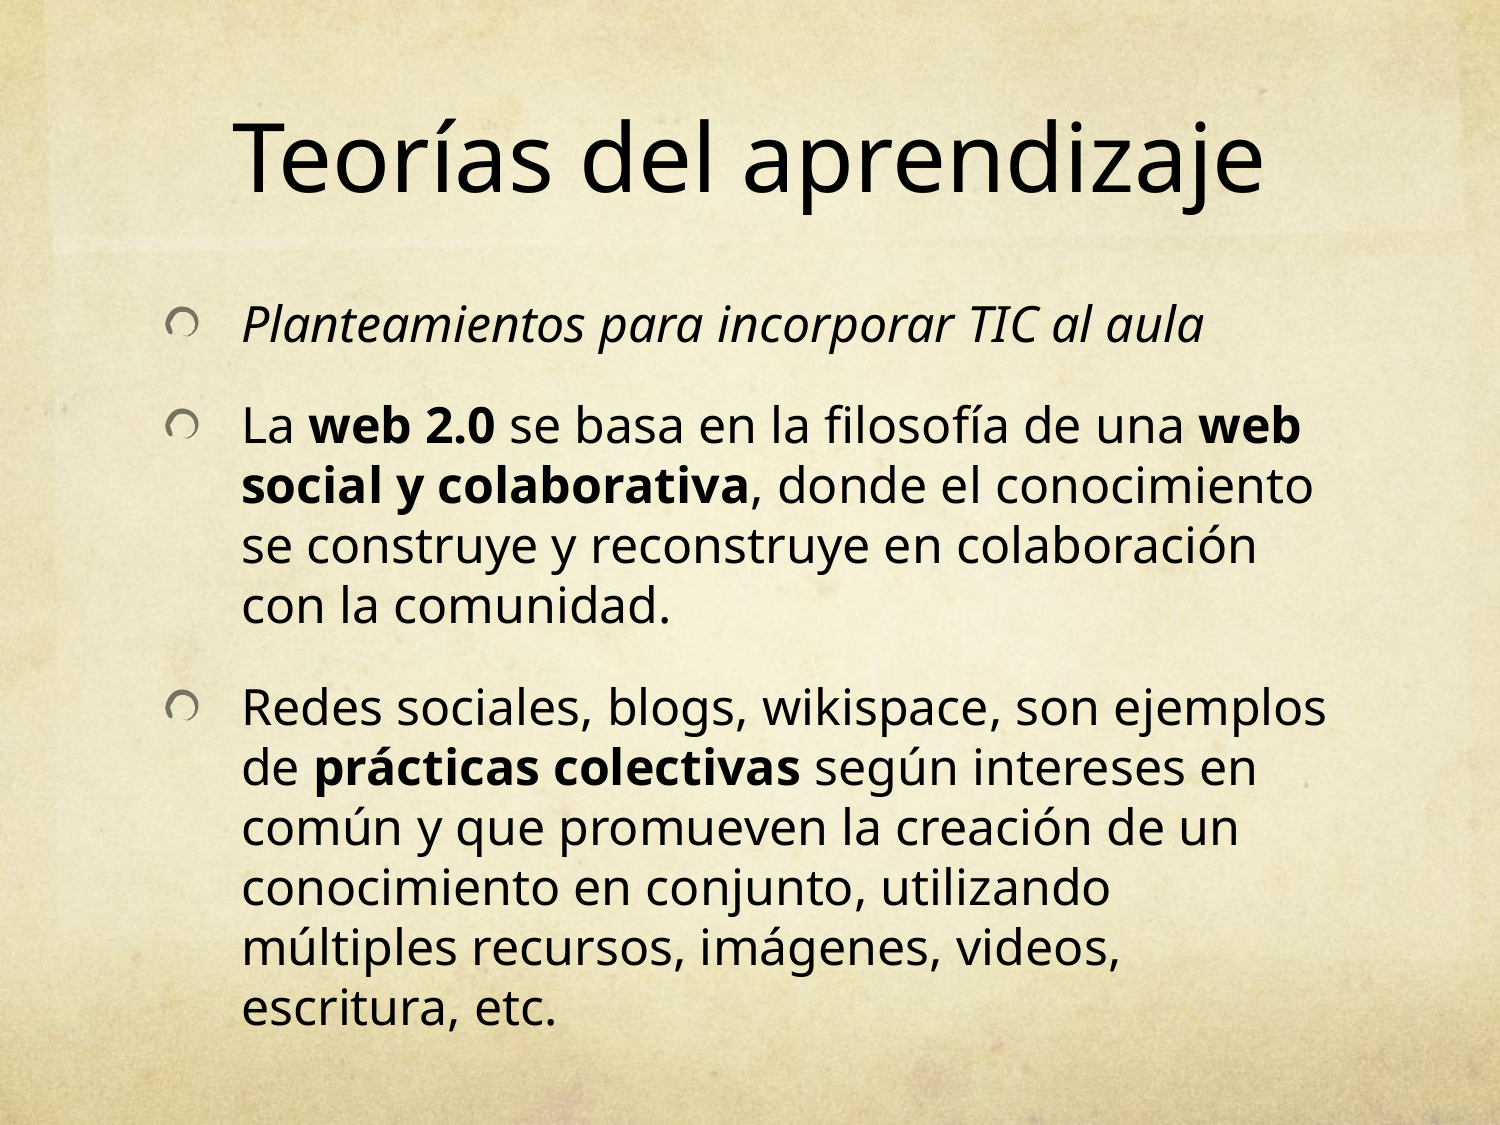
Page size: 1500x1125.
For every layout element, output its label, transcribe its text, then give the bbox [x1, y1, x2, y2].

picture [0, 0, 1500, 1125]
title Teorías del aprendizaje [150, 82, 1350, 225]
list Planteamientos para incorporar TIC al aula La web 2.0 se basa en la filosofía de una web social y colaborativa, donde el conocimiento se construye y reconstruye en colaboración con la comunidad. Redes sociales, blogs, wikispace, son ejemplos de prácticas colectivas según intereses en común y que promueven la creación de un conocimiento en conjunto, utilizando múltiples recursos, imágenes, videos, escritura, etc. [150, 284, 1350, 950]
